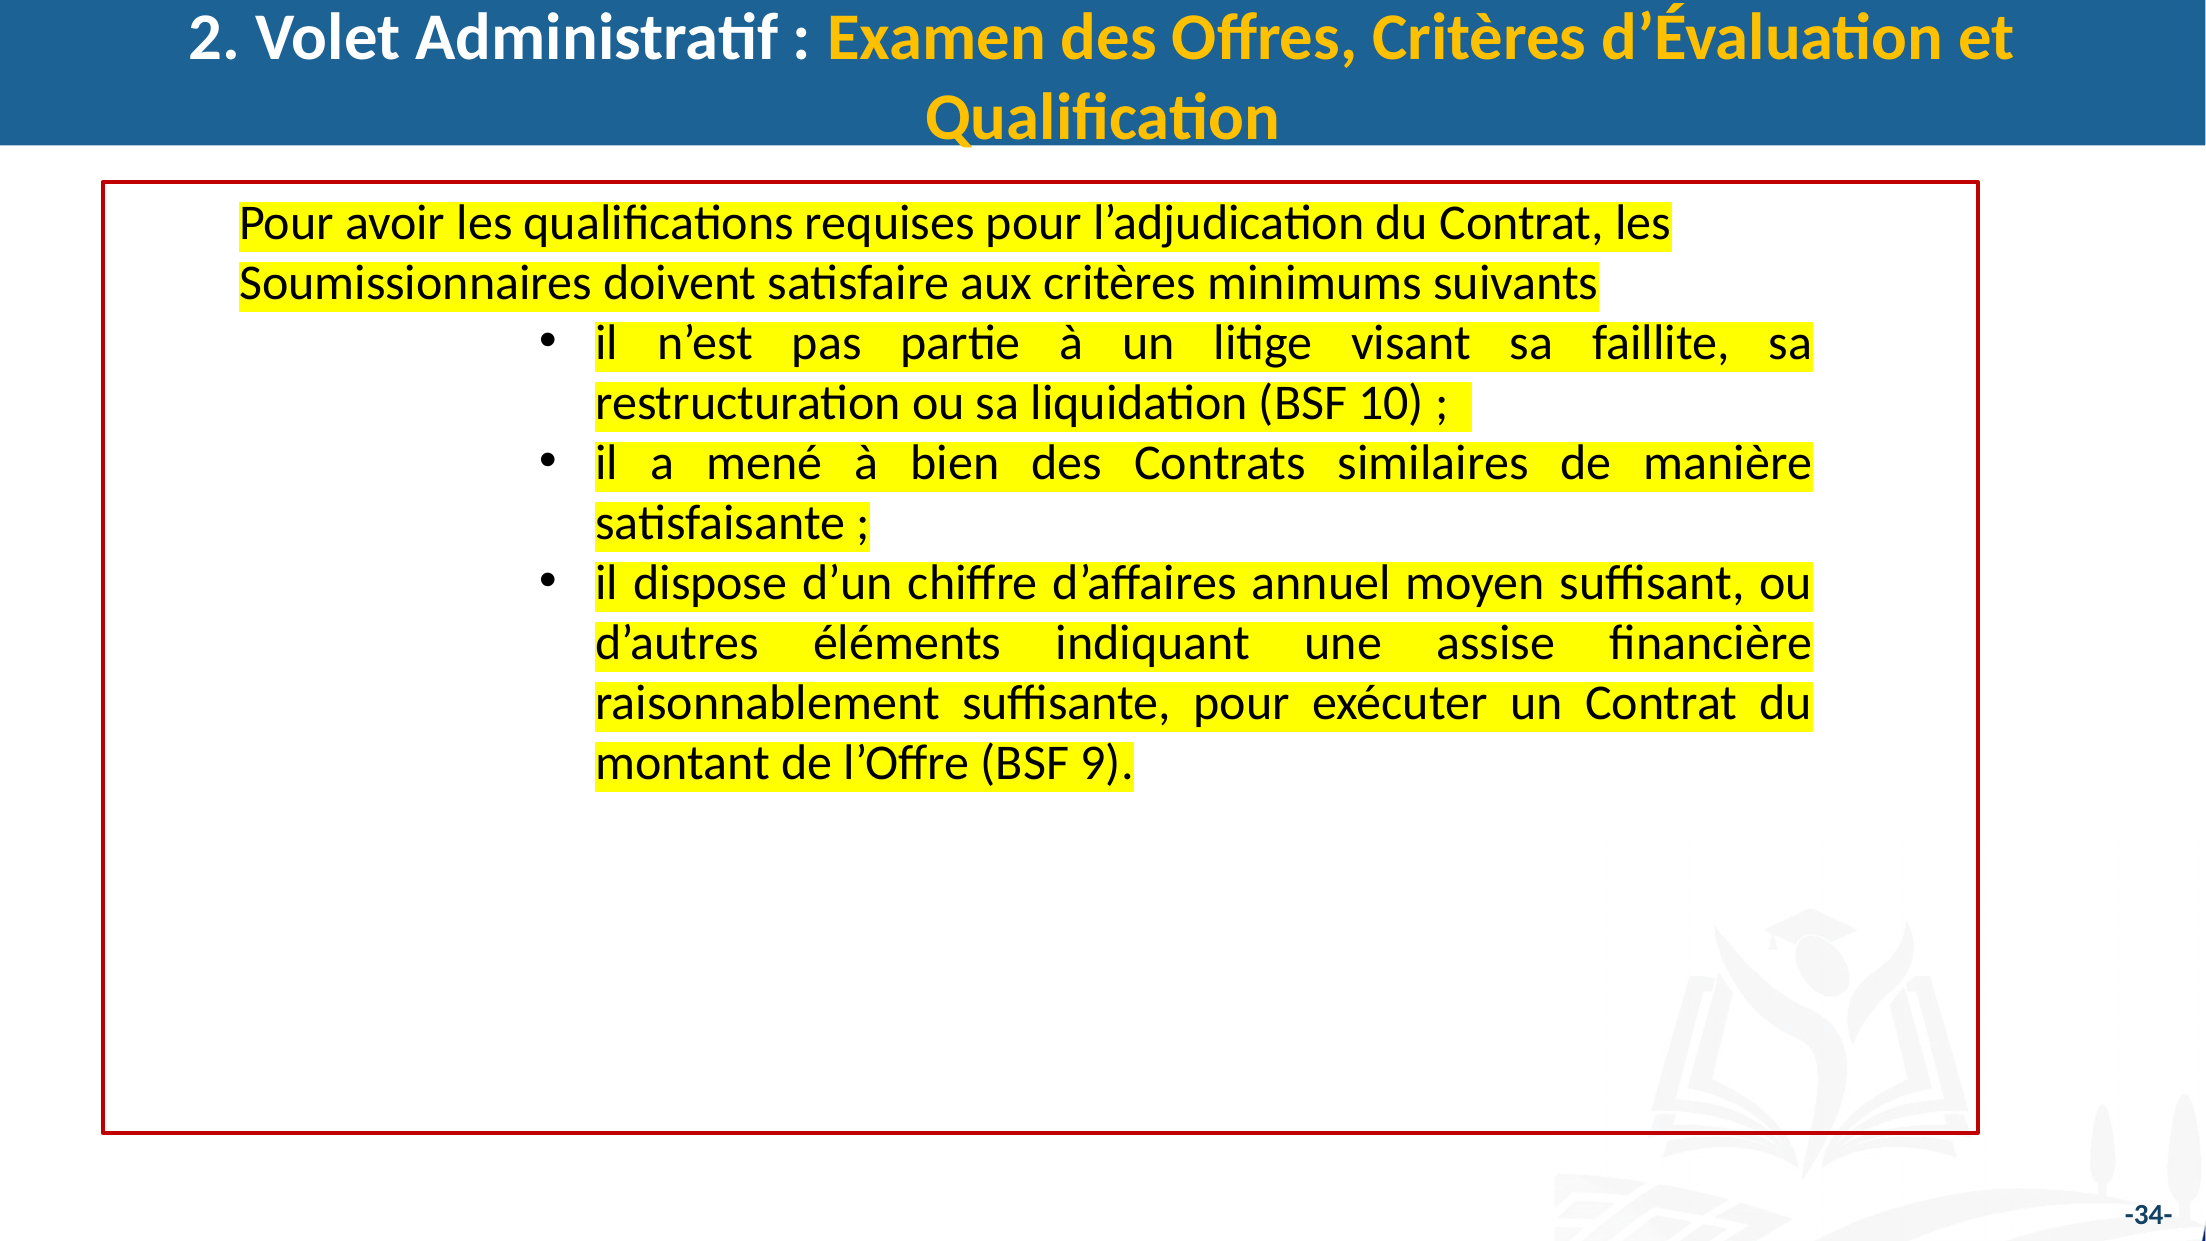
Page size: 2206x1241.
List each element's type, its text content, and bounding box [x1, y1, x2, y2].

text_box [101, 180, 1980, 1135]
text_box 2. Volet Administratif : Examen des Offres, Critères d’Évaluation et Qualification [0, 0, 2206, 147]
picture [1554, 837, 2206, 1241]
text_box Pour avoir les qualifications requises pour l’adjudication du Contrat, les Soumissionnaires doivent satisfaire aux critères minimums suivants il n’est pas partie à un litige visant sa faillite, sa restructuration ou sa liquidation (BSF 10) ; il a mené à bien des Contrats similaires de manière satisfaisante ; il dispose d’un chiffre d’affaires annuel moyen suffisant, ou d’autres éléments indiquant une assise financière raisonnablement suffisante, pour exécuter un Contrat du montant de l’Offre (BSF 9). [224, 181, 1828, 797]
